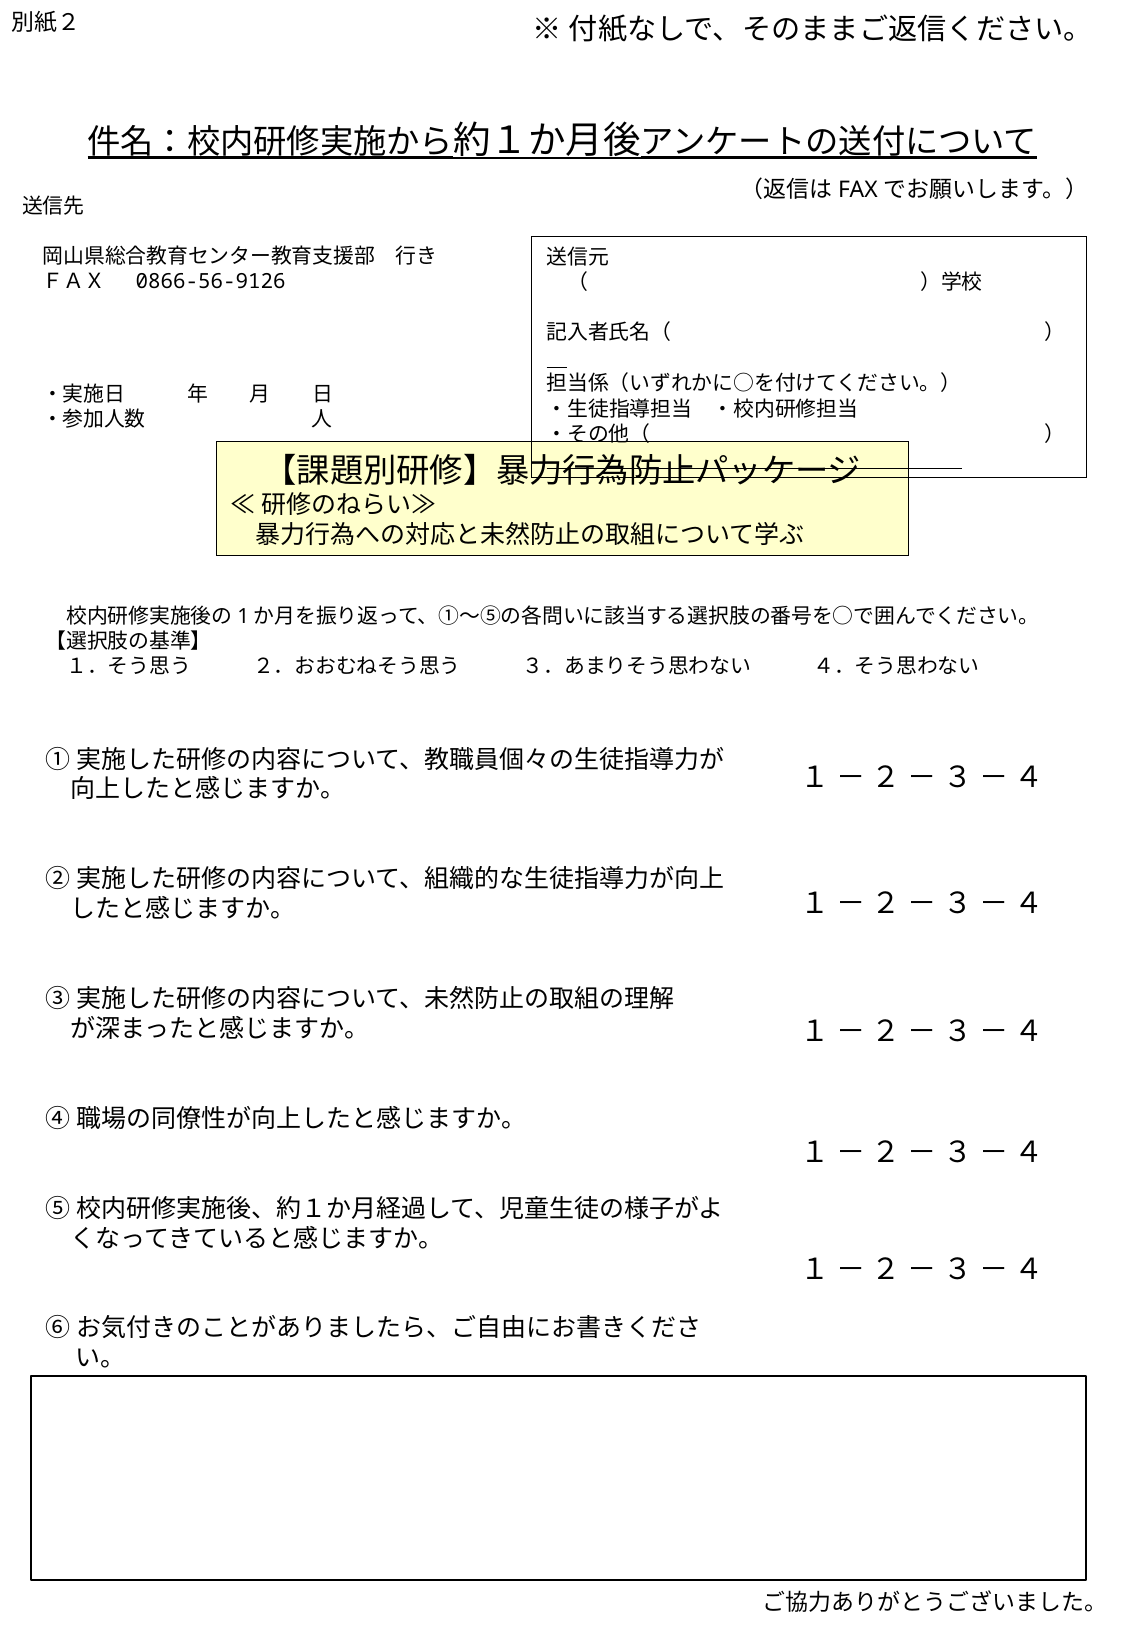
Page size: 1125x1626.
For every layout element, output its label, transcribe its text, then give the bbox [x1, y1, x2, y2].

text_box 校内研修実施後の1か月を振り返って、①～⑤の各問いに該当する選択肢の番号を○で囲んでください。 【選択肢の基準】 １．そう思う ２．おおむねそう思う ３．あまりそう思わない ４．そう思わない [30, 594, 1035, 685]
text_box （返信はFAXでお願いします。） [725, 167, 1104, 210]
text_box ※付紙なしで、そのままご返信ください。 [517, 2, 1108, 53]
text_box １ － ２ － ３ － ４ [785, 876, 1101, 927]
text_box １ － ２ － ３ － ４ [785, 751, 1101, 801]
text_box １ － ２ － ３ － ４ [785, 1125, 1101, 1176]
text_box 送信元 （ ）学校 記入者氏名（ ） 担当係（いずれかに○を付けてください。） ・生徒指導担当 ・校内研修担当 ・その他（ ） [531, 236, 1087, 478]
text_box 送信先 岡山県総合教育センター教育支援部 行き ＦＡＸ 0866-56-9126 [7, 185, 610, 301]
text_box １ － ２ － ３ － ４ [785, 1242, 1101, 1293]
text_box ご協力ありがとうございました。 [724, 1579, 1125, 1623]
text_box １ － ２ － ３ － ４ [785, 1004, 1101, 1055]
text_box ・実施日 年 月 日 ・参加人数 人 [25, 373, 373, 437]
text_box 件名：校内研修実施から約１か月後アンケートの送付について [10, 108, 1115, 169]
text_box [29, 1373, 1088, 1582]
text_box 別紙２ [0, 0, 96, 43]
text_box 【課題別研修】暴力行為防止パッケージ ≪研修のねらい≫ 暴力行為への対応と未然防止の取組について学ぶ [216, 441, 909, 556]
text_box ①実施した研修の内容について、教職員個々の生徒指導力が 向上したと感じますか。 ②実施した研修の内容について、組織的な生徒指導力が向上 したと感じますか。 ③実施した研修の内容について、未然防止の取組の理解 が深まったと感じますか。 ④職場の同僚性が向上したと感じますか。 ⑤校内研修実施後、約１か月経過して、児童生徒の様子がよ くなってきていると感じますか。 ⑥お気付きのことがありましたら、ご自由にお書きください。 [30, 735, 740, 1373]
